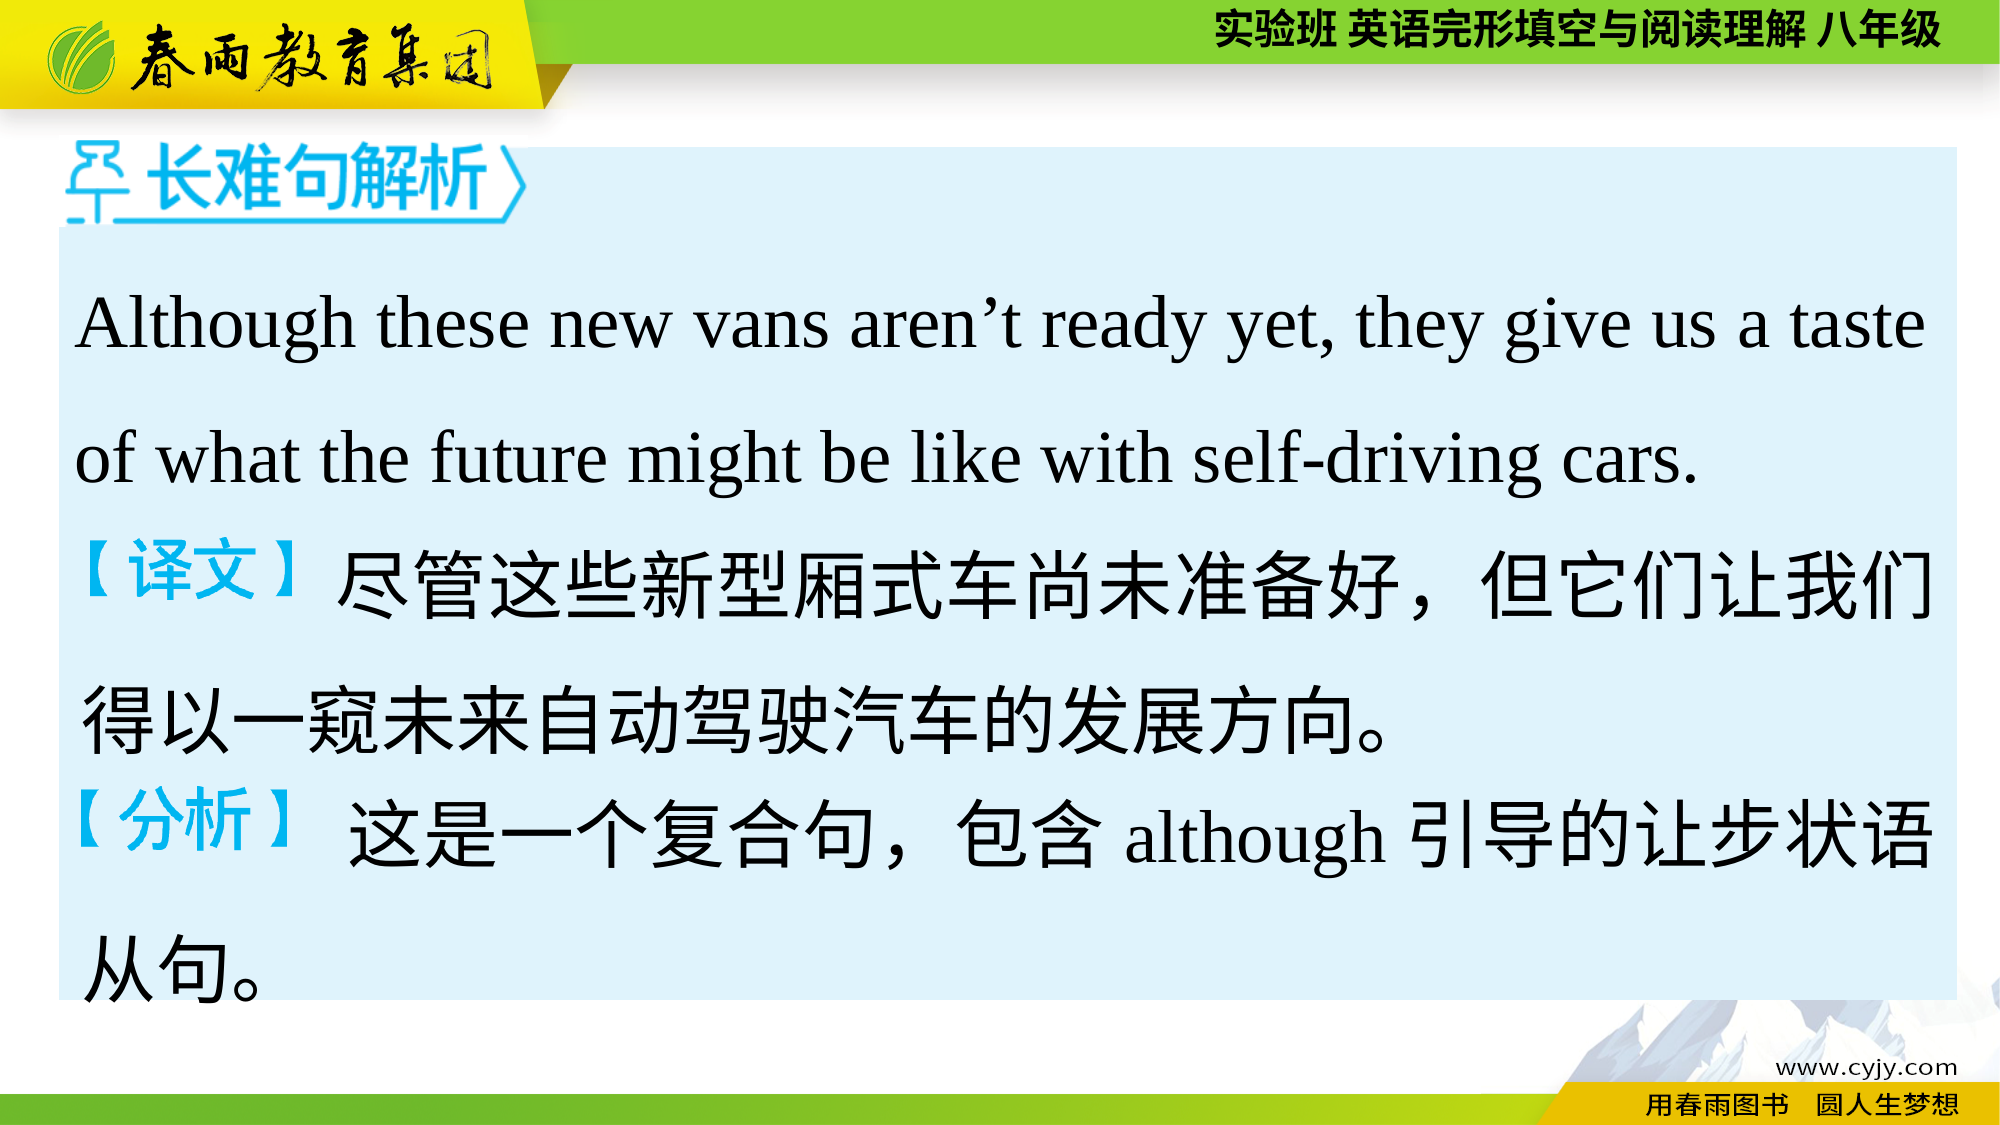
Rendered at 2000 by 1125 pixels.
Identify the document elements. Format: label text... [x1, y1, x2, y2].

text_box 这是一个复合句，包含although引导的让步状语从句。 [66, 1011, 1951, 1021]
picture [0, 0, 2000, 1125]
